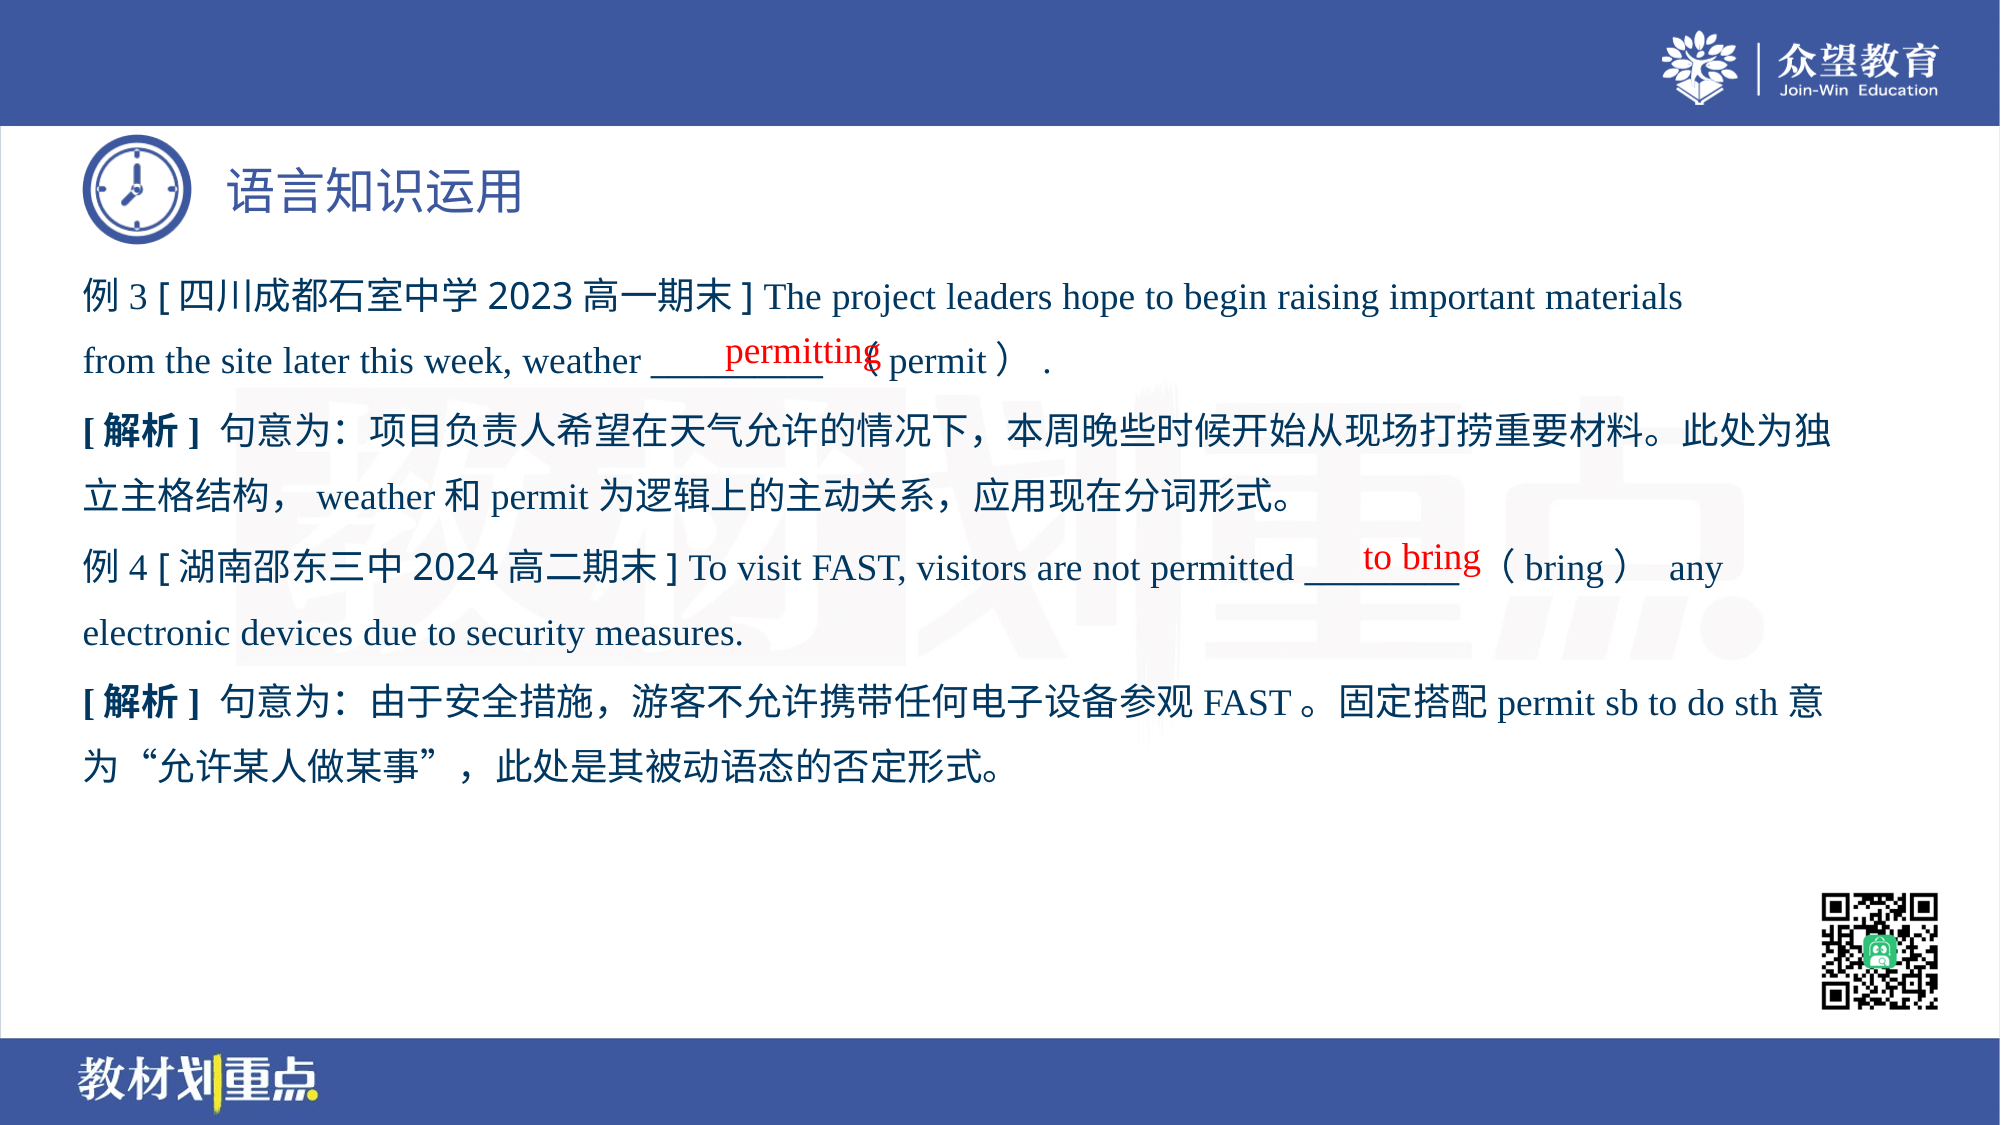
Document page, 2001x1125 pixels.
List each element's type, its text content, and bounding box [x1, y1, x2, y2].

text_box to bring [1345, 512, 1500, 570]
text_box [解析] 句意为：由于安全措施，游客不允许携带任何电子设备参观FAST。固定搭配permit sb to do sth意 为“允许某人做某事”，此处是其被动语态的否定形式。 [82, 654, 1817, 782]
picture [0, 0, 2000, 1125]
text_box 例4 [湖南邵东三中2024高二期末] To visit FAST, visitors are not permitted _________ （bring） any electronic devices due to security measures. [82, 519, 1817, 646]
text_box [解析] 句意为：项目负责人希望在天气允许的情况下，本周晚些时候开始从现场打捞重要材料。此处为独 立主格结构，weather和permit为逻辑上的主动关系，应用现在分词形式。 [82, 383, 1817, 511]
text_box permitting [711, 306, 896, 365]
text_box 例3 [四川成都石室中学2023高一期末] The project leaders hope to begin raising important materials from the site later this week, weather __________ （permit）. [82, 247, 1817, 375]
